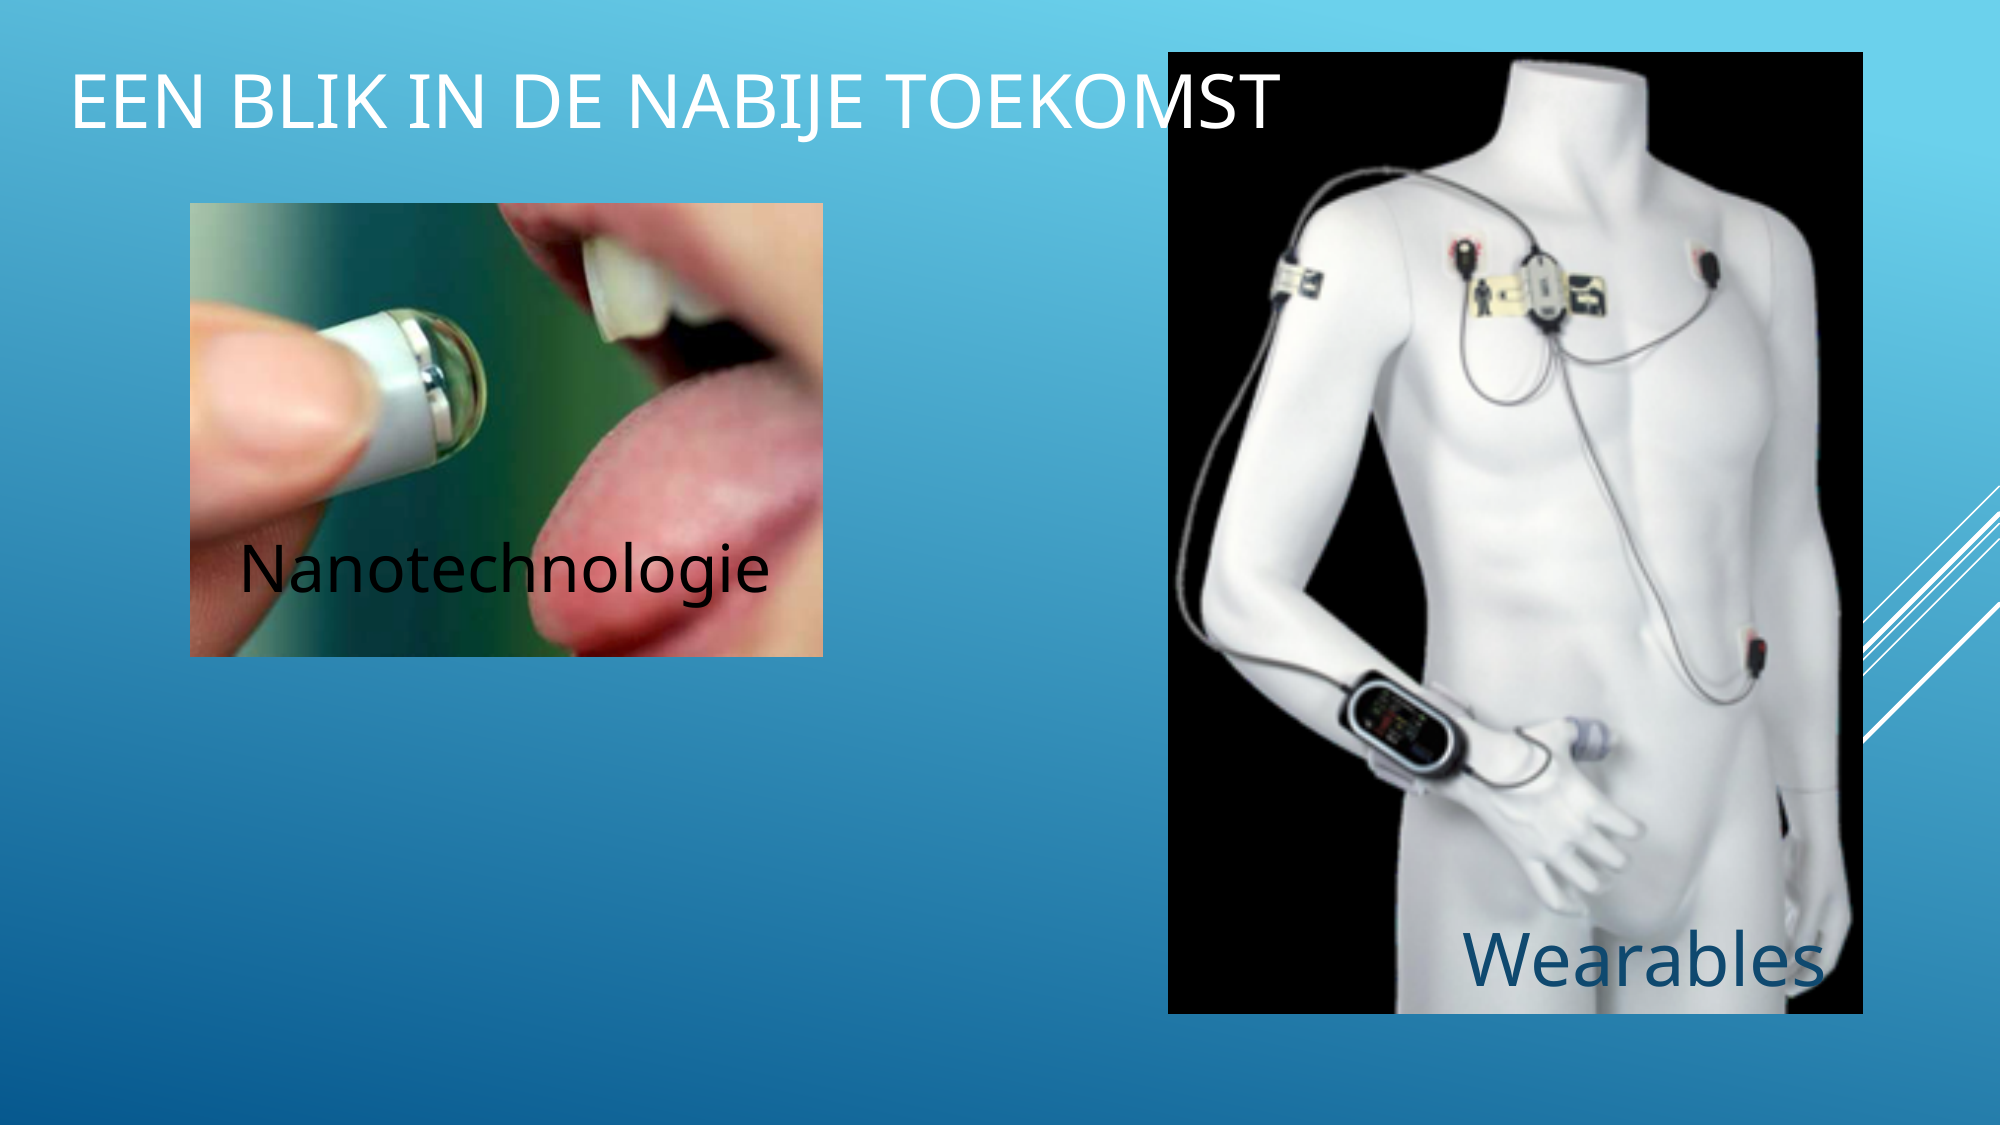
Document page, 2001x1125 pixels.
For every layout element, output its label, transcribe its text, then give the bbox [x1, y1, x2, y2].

list Nanotechnologie Wearables [223, 299, 1167, 1014]
title Een blik in de nabije toekomst [53, 0, 1454, 223]
picture [189, 203, 824, 657]
picture [1167, 52, 1863, 1014]
